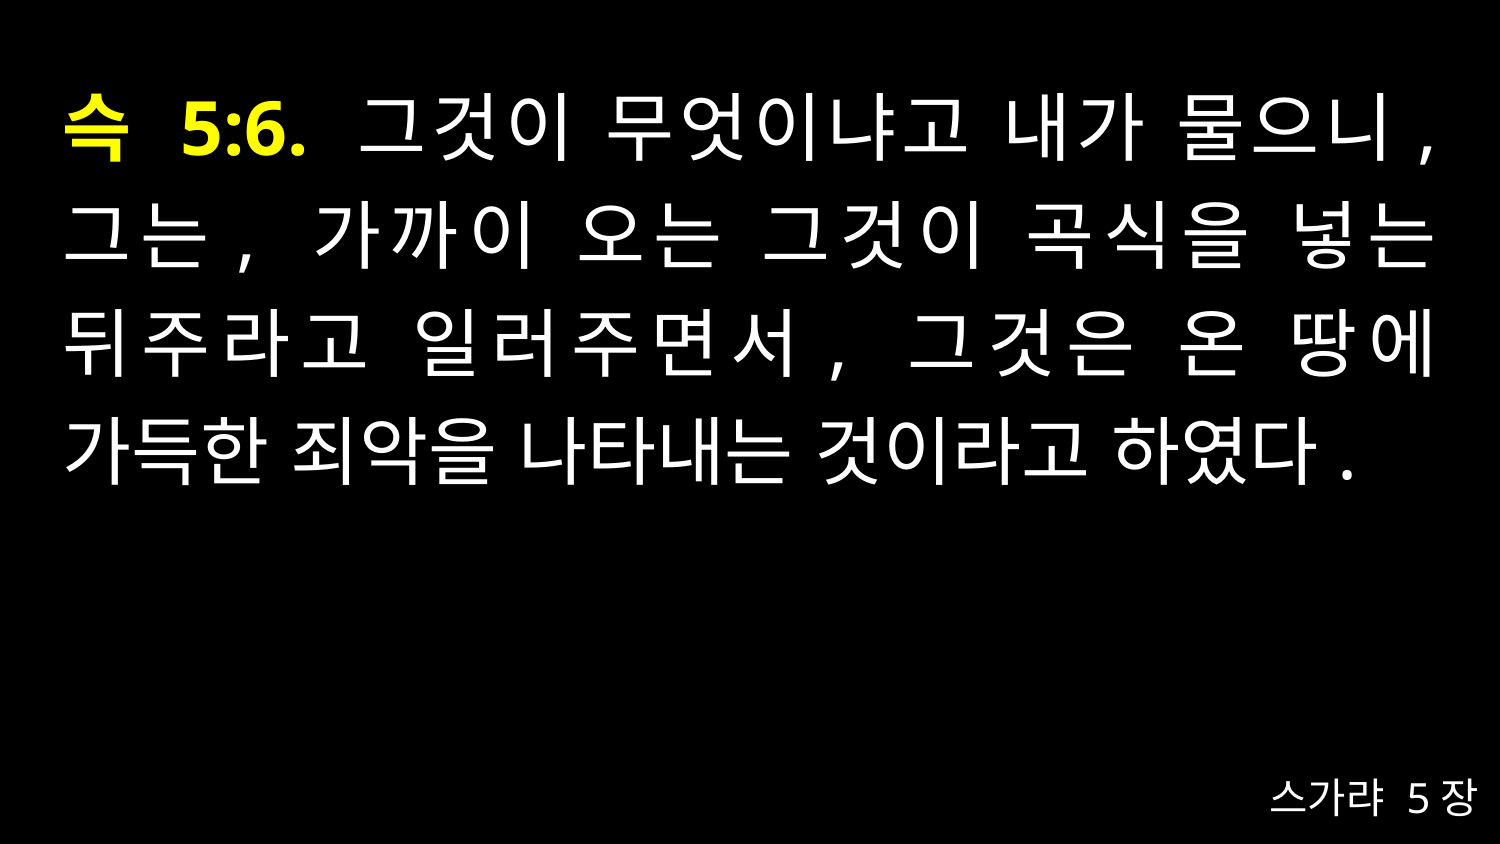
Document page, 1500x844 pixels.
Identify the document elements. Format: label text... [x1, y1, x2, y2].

subtitle 스가랴 5장 [916, 770, 1500, 844]
title 슥 5:6. 그것이 무엇이냐고 내가 물으니, 그는, 가까이 오는 그것이 곡식을 넣는 뒤주라고 일러주면서, 그것은 온 땅에 가득한 죄악을 나타내는 것이라고 하였다. [0, 0, 1500, 844]
